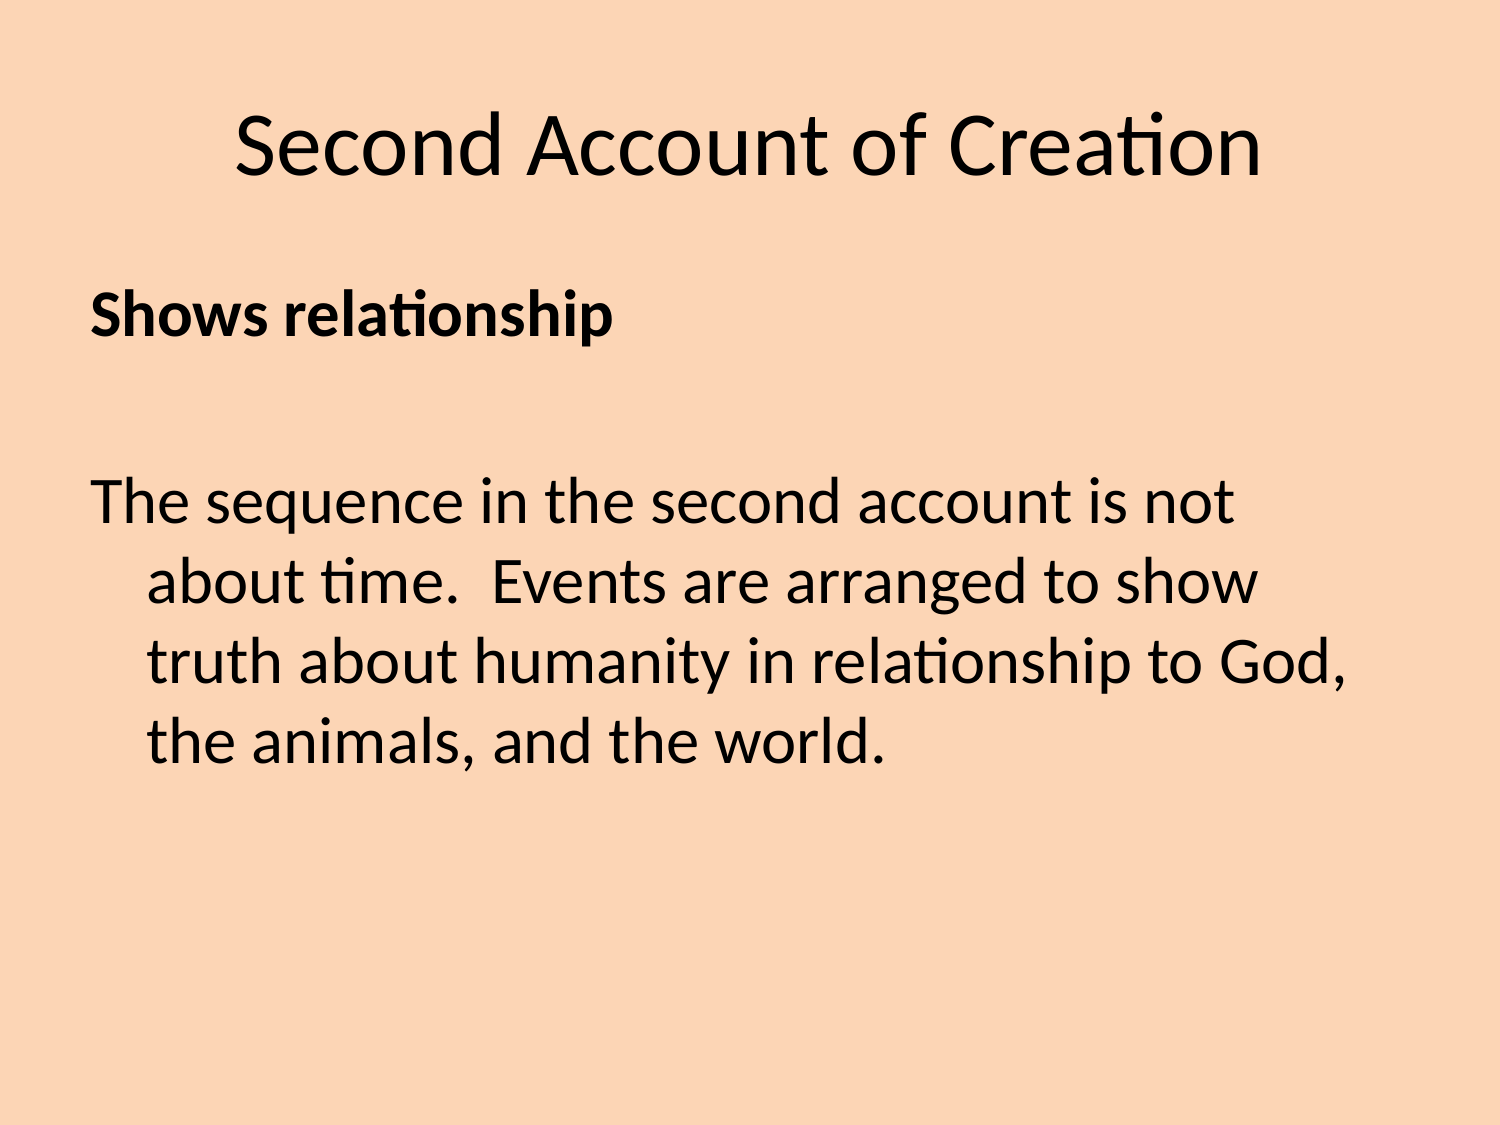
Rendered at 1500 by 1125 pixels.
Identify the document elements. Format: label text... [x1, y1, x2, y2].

list Shows relationship The sequence in the second account is not about time. Events are arranged to show truth about humanity in relationship to God, the animals, and the world. [75, 262, 1425, 1005]
title Second Account of Creation [75, 45, 1425, 233]
